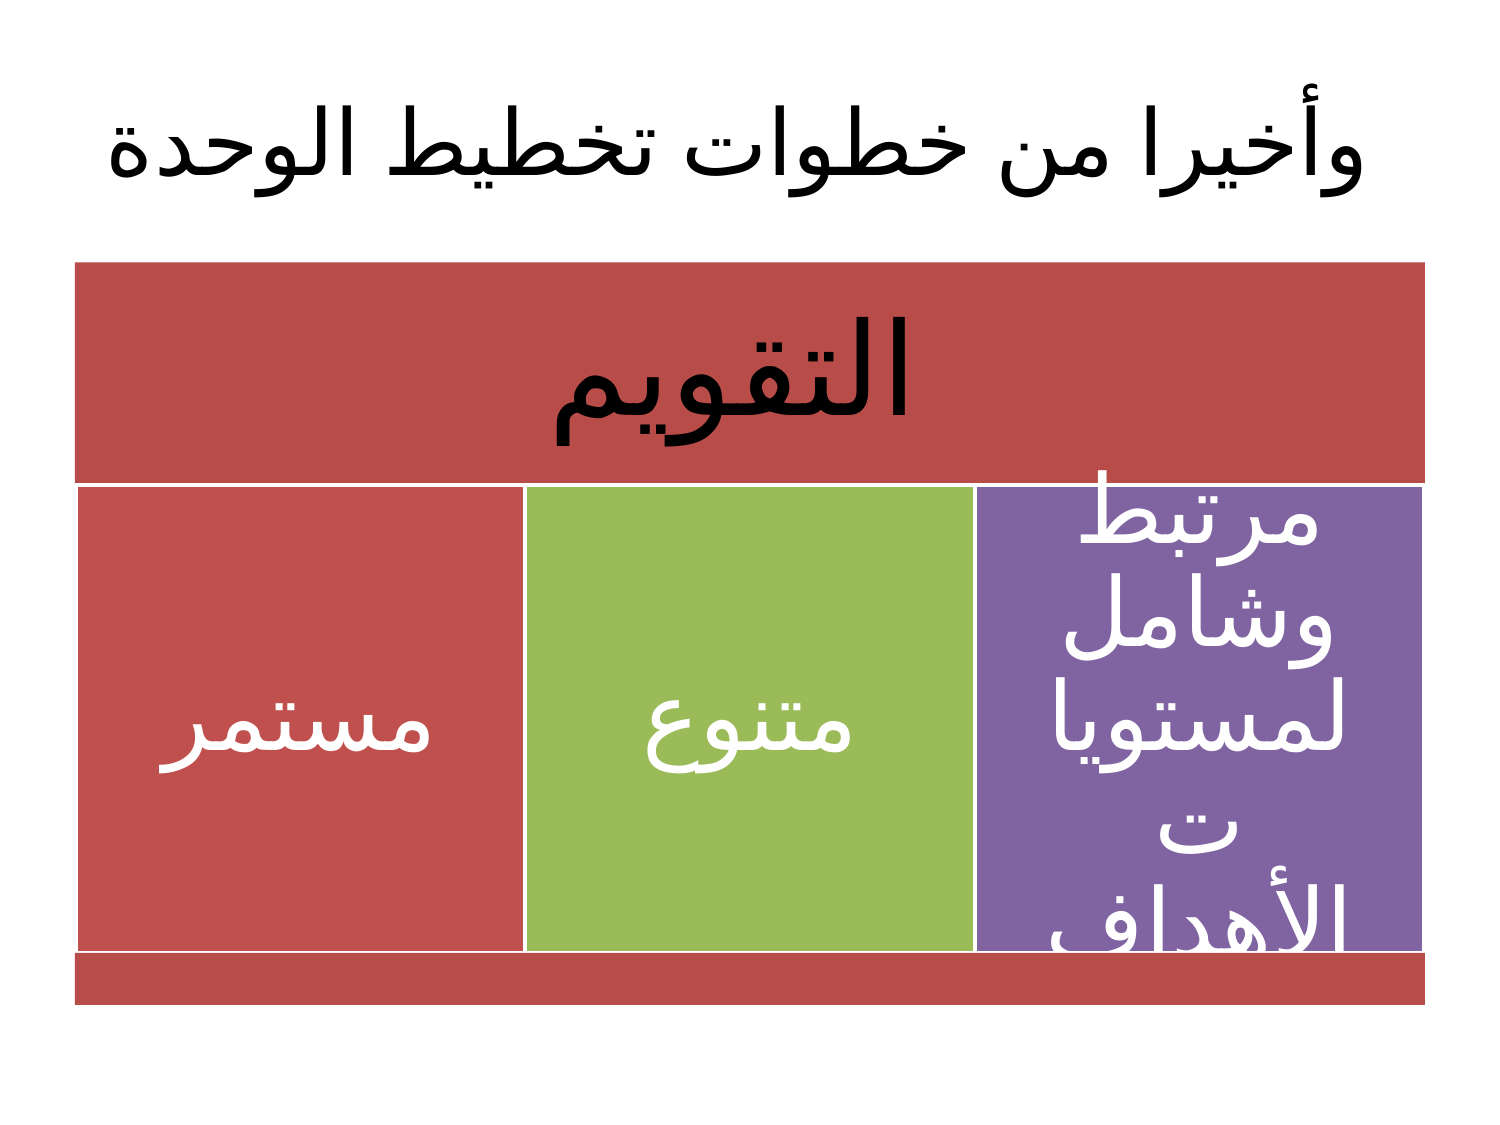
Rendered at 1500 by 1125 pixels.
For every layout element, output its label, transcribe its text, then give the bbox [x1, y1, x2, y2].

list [74, 262, 1426, 1006]
title وأخيرا من خطوات تخطيط الوحدة [75, 45, 1425, 233]
